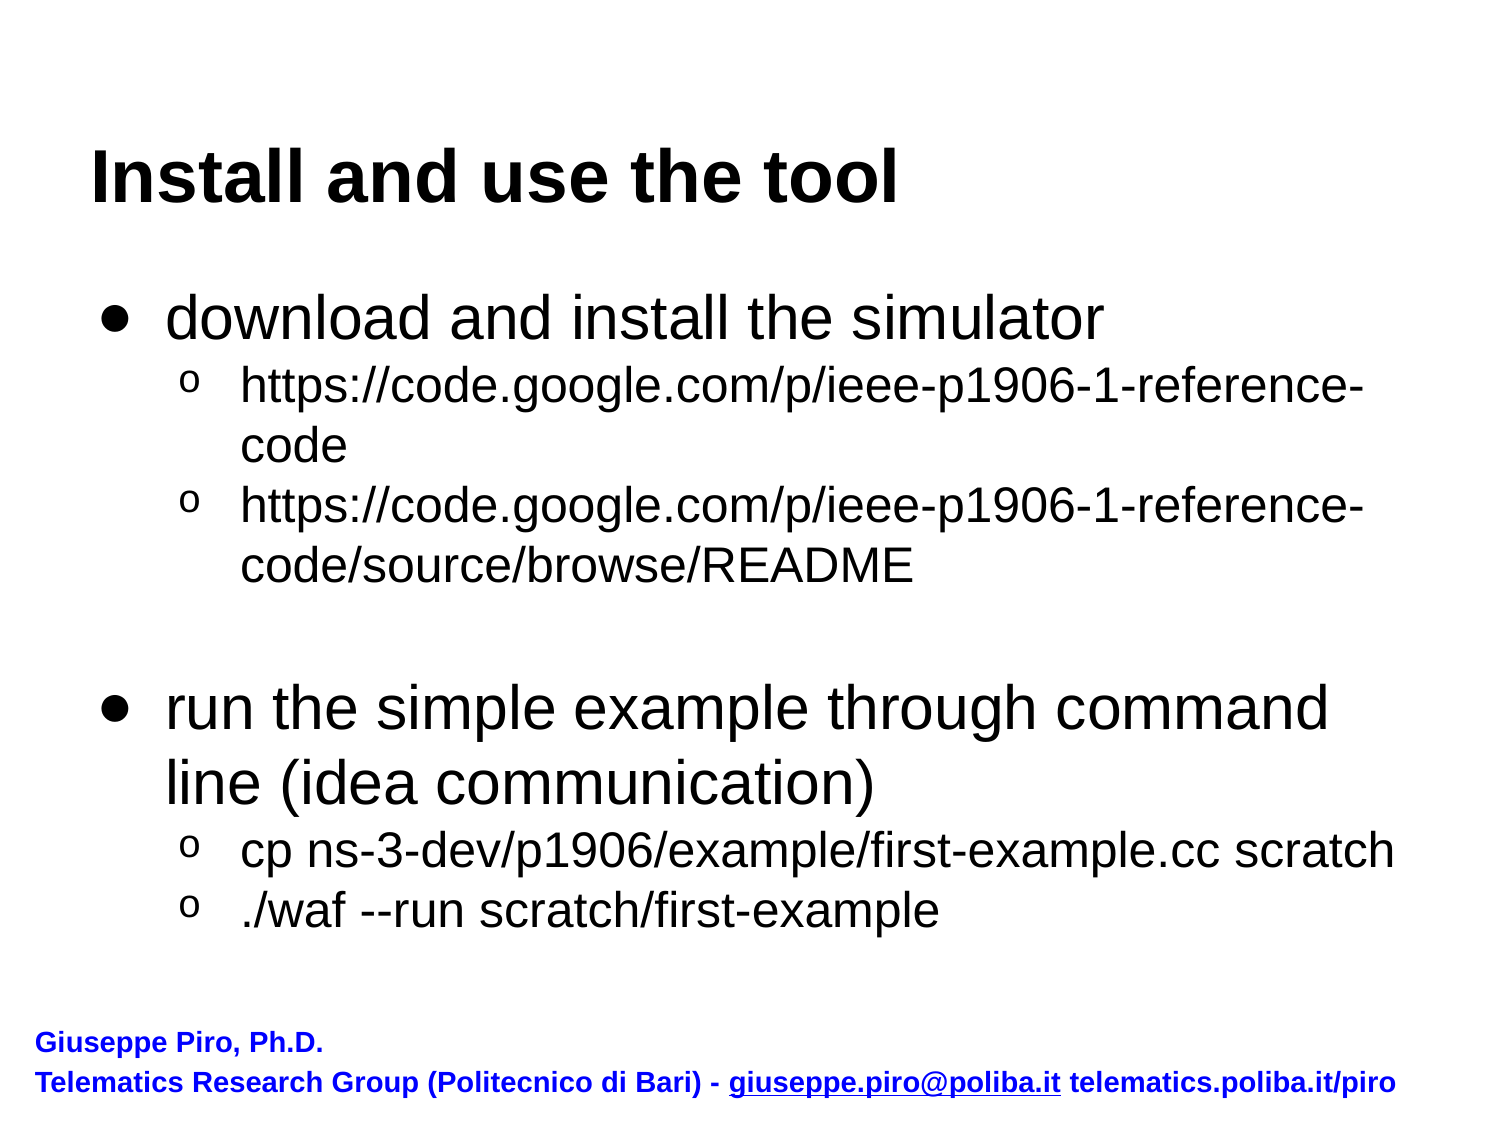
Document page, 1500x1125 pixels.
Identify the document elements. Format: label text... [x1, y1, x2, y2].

list download and install the simulator https://code.google.com/p/ieee-p1906-1-reference-code https://code.google.com/p/ieee-p1906-1-reference-code/source/browse/README run the simple example through command line (idea communication) cp ns-3-dev/p1906/example/first-example.cc scratch ./waf --run scratch/first-example [75, 262, 1425, 1003]
title Install and use the tool [75, 45, 1425, 233]
subtitle Giuseppe Piro, Ph.D. Telematics Research Group (Politecnico di Bari) - giuseppe.piro@poliba.it telematics.poliba.it/piro [19, 1003, 1481, 1088]
